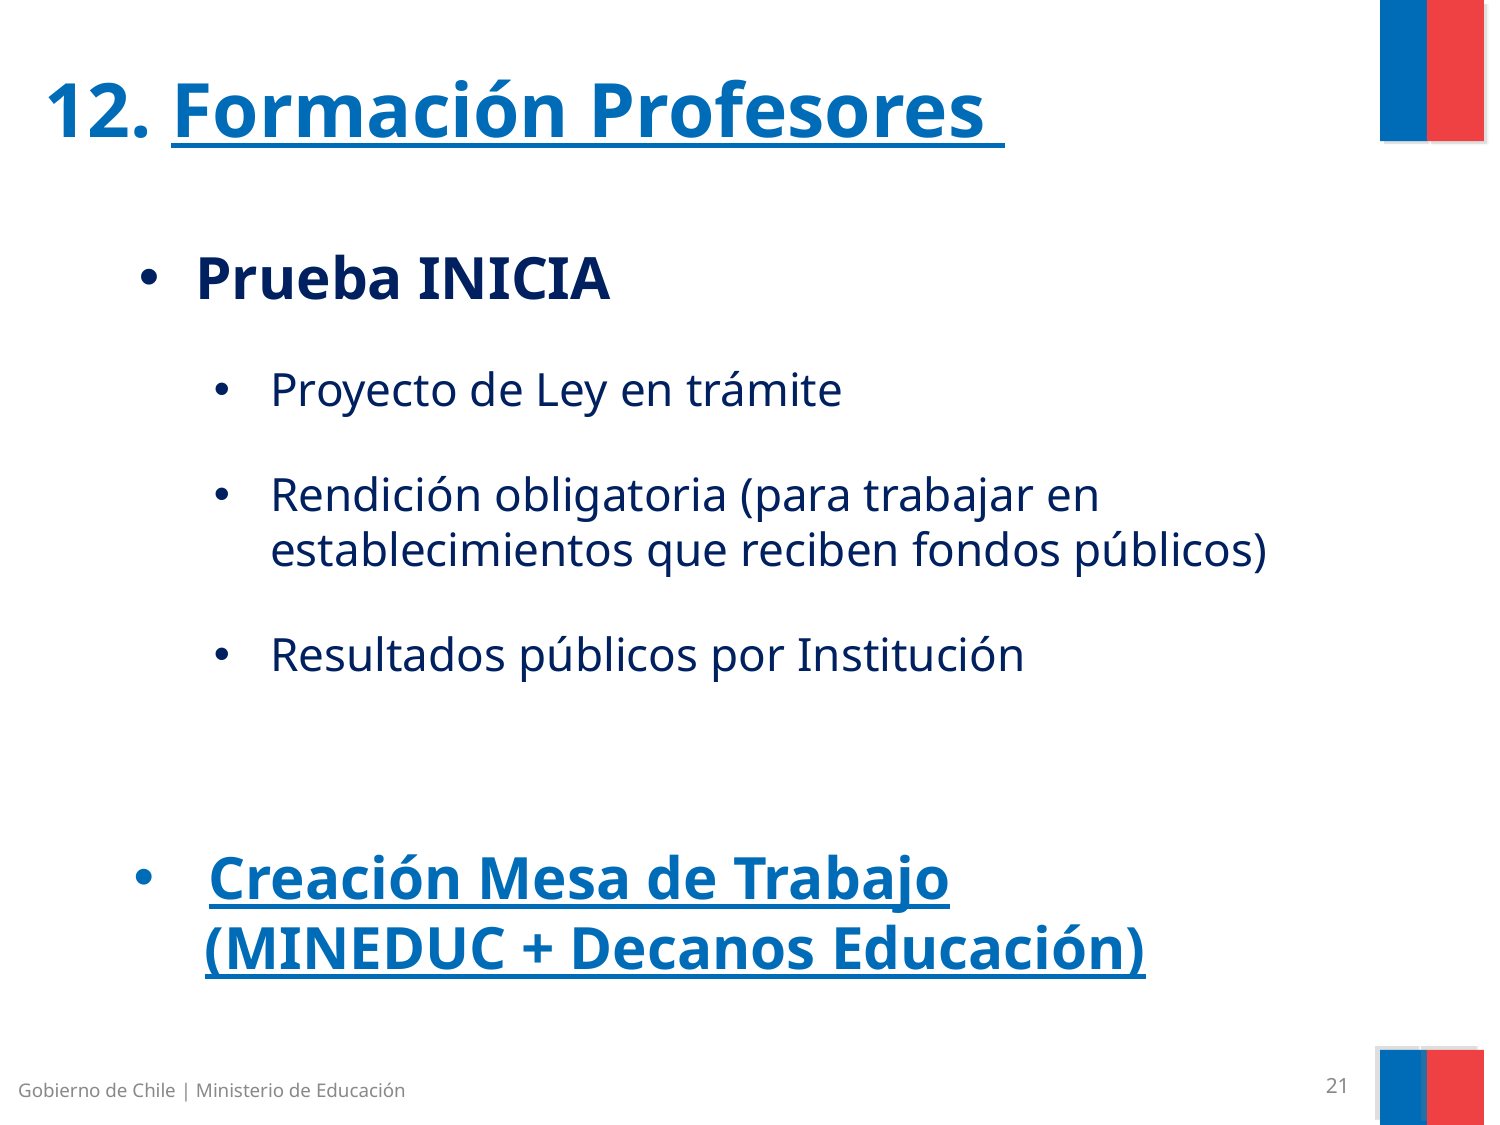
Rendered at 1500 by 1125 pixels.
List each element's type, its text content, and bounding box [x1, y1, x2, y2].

slide_number 21 [1014, 1070, 1365, 1103]
title 12. Formación Profesores [29, 54, 1500, 243]
footer Gobierno de Chile | Ministerio de Educación [3, 1070, 479, 1112]
text_box Creación Mesa de Trabajo (MINEDUC + Decanos Educación) [53, 834, 1447, 989]
list Prueba INICIA Proyecto de Ley en trámite Rendición obligatoria (para trabajar en establecimientos que reciben fondos públicos) Resultados públicos por Institución [123, 233, 1466, 977]
